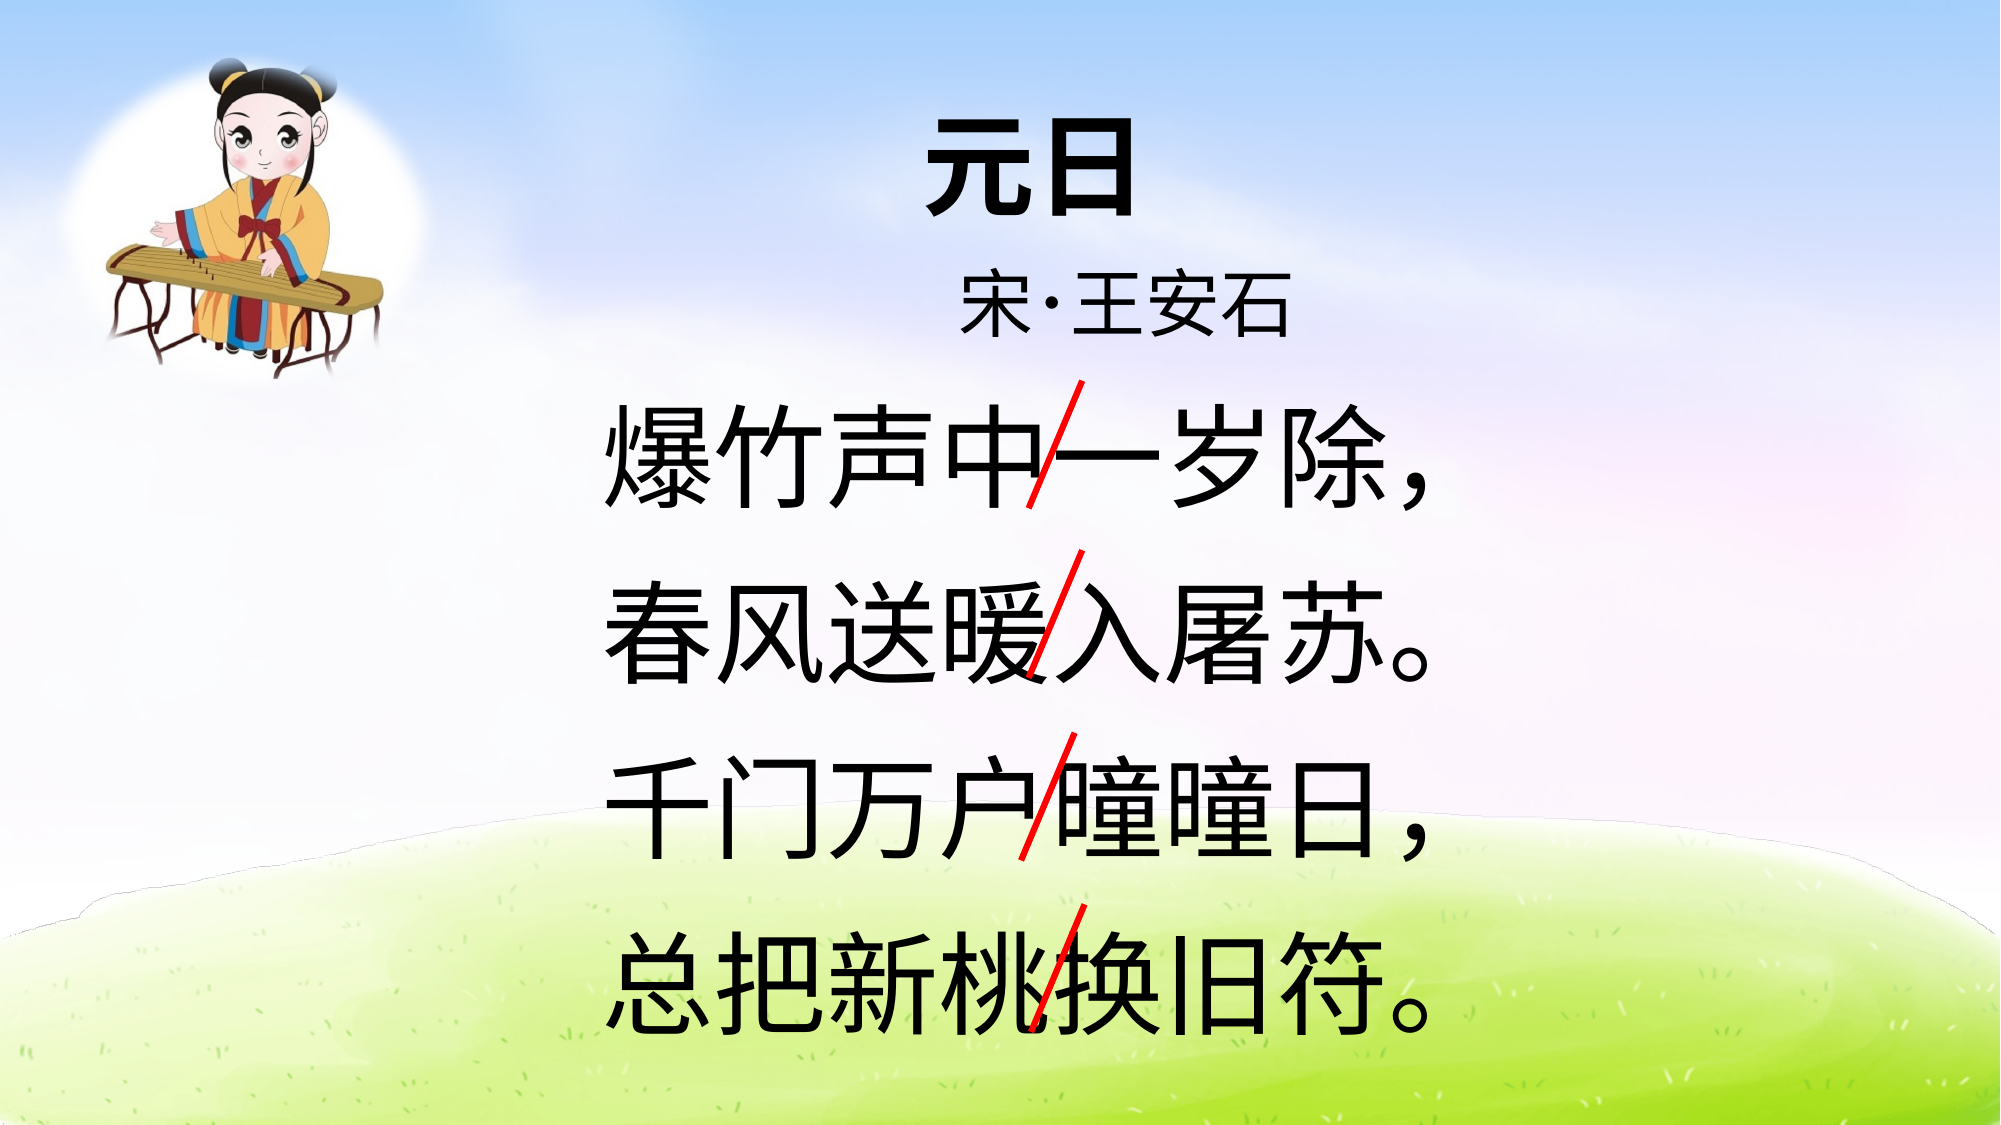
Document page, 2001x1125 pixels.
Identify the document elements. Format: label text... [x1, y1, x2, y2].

text_box 元日 宋･王安石 爆竹声中一岁除， 春风送暖入屠苏。 千门万户曈曈日， 总把新桃换旧符。 [586, 46, 1516, 1056]
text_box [1028, 550, 1083, 678]
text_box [1021, 732, 1075, 861]
picture [0, 0, 2001, 1125]
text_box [1028, 380, 1083, 509]
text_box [1030, 904, 1085, 1033]
